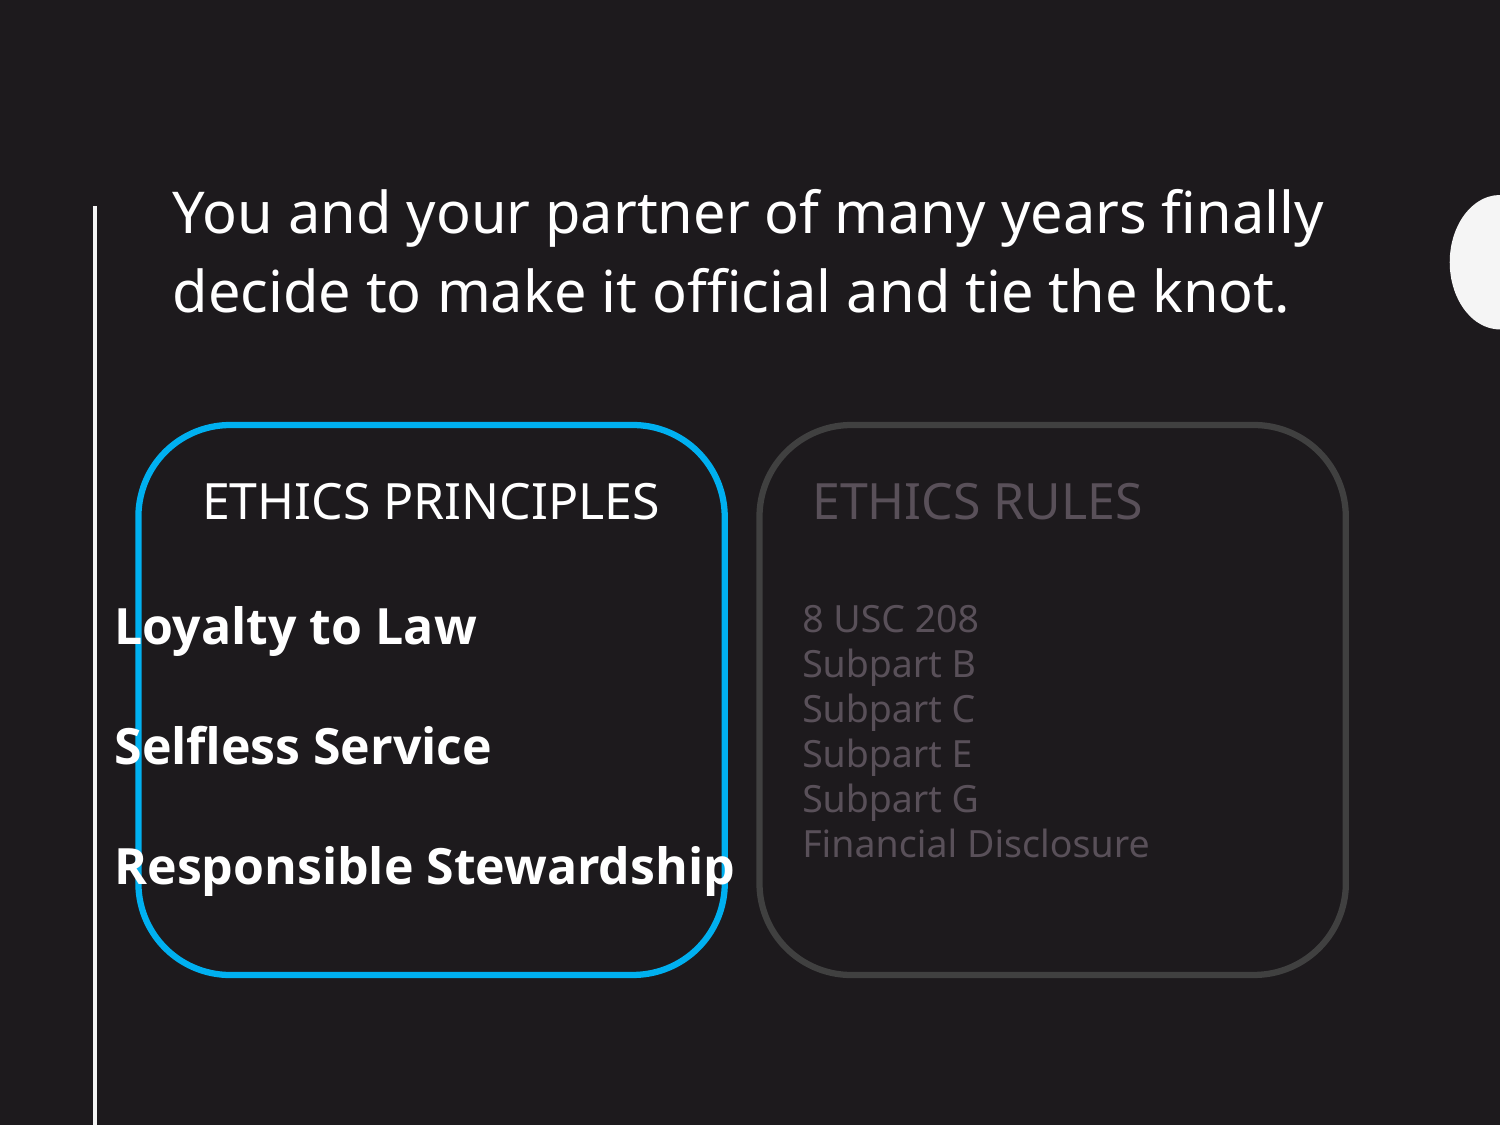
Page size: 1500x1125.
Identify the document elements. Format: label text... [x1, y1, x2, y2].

text_box ETHICS PRINCIPLES [709, 462, 730, 538]
text_box [758, 423, 1347, 977]
text_box [139, 903, 724, 977]
text_box 8 USC 208 Subpart B Subpart C Subpart E Subpart G Financial Disclosure [787, 587, 1500, 873]
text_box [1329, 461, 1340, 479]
text_box [137, 423, 726, 587]
text_box Loyalty to Law Selfless Service Responsible Stewardship [99, 587, 751, 903]
text_box You and your partner of many years finally decide to make it official and tie the knot. [157, 159, 1359, 402]
